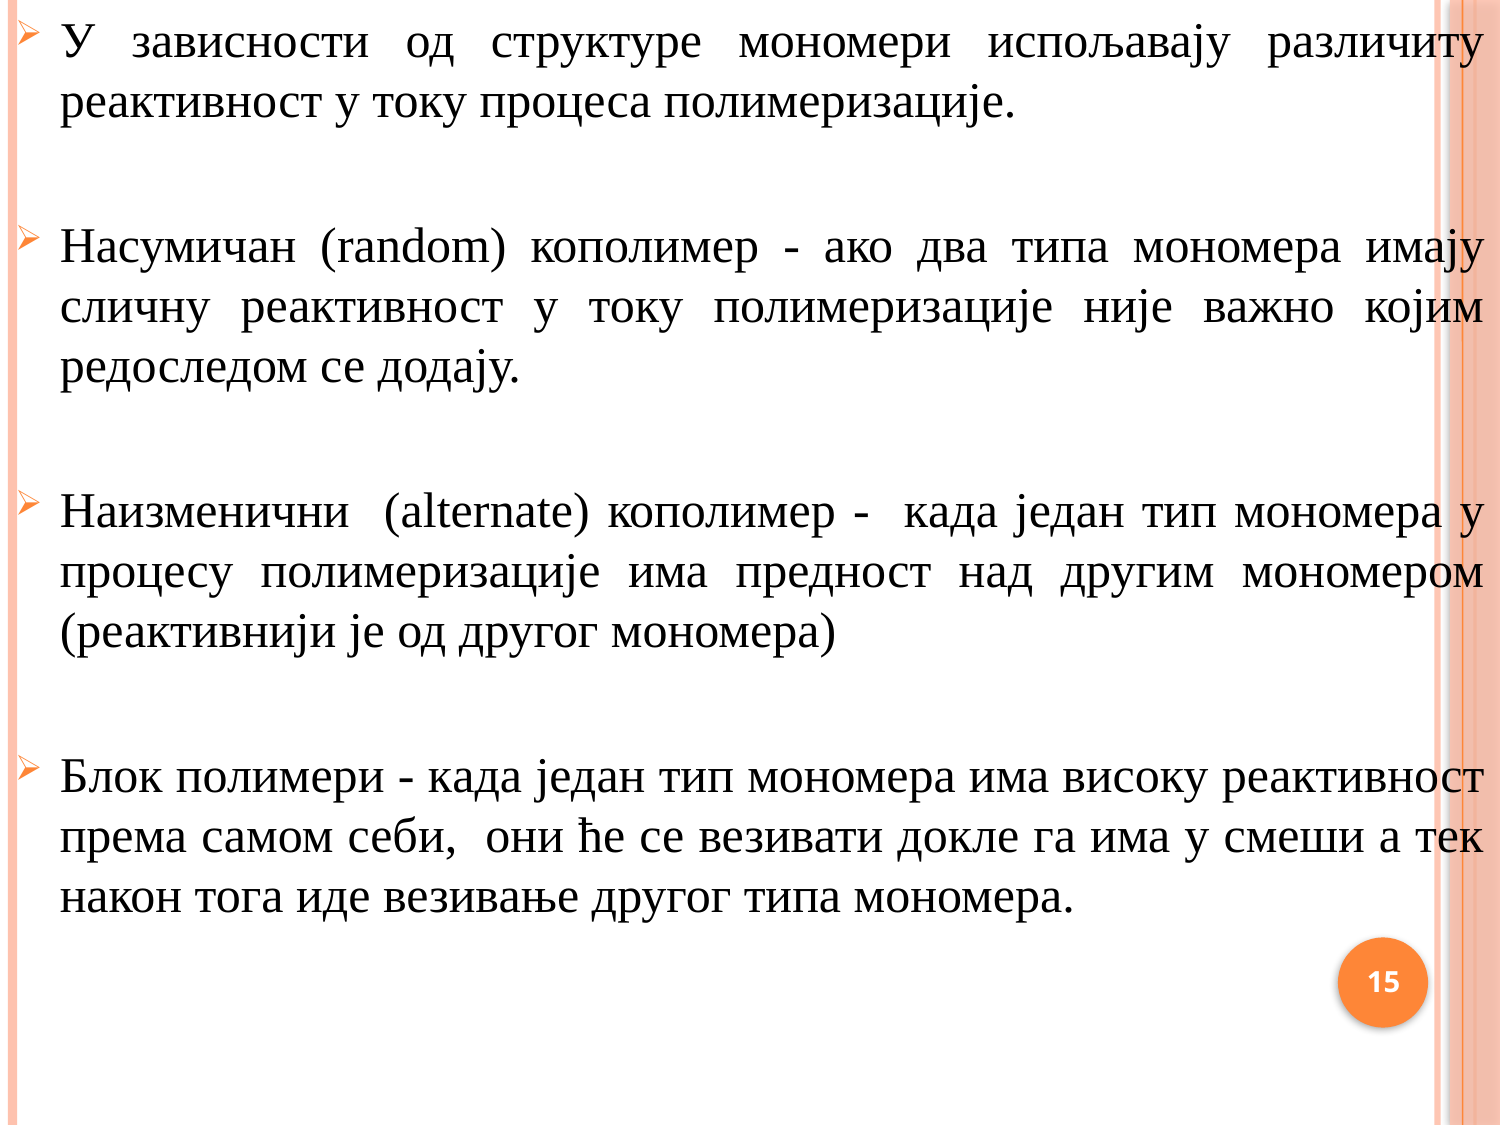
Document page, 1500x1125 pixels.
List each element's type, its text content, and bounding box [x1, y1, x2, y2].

list У зависности од структуре мономери испољавају различиту реактивност у току процеса полимеризације. Насумичан (random) кополимер - ако два типа мономера имају сличну реактивност у току полимеризације није важно којим редоследом се додају. Наизменични (alternate) кополимер - када један тип мономера у процесу полимеризације има предност над другим мономером (реактивнији је од другог мономера) Блок полимери - када један тип мономера има високу реактивност према самом себи, они ће се везивати докле га има у смеши а тек након тога иде везивање другог типа мономера. [0, 0, 1500, 1125]
